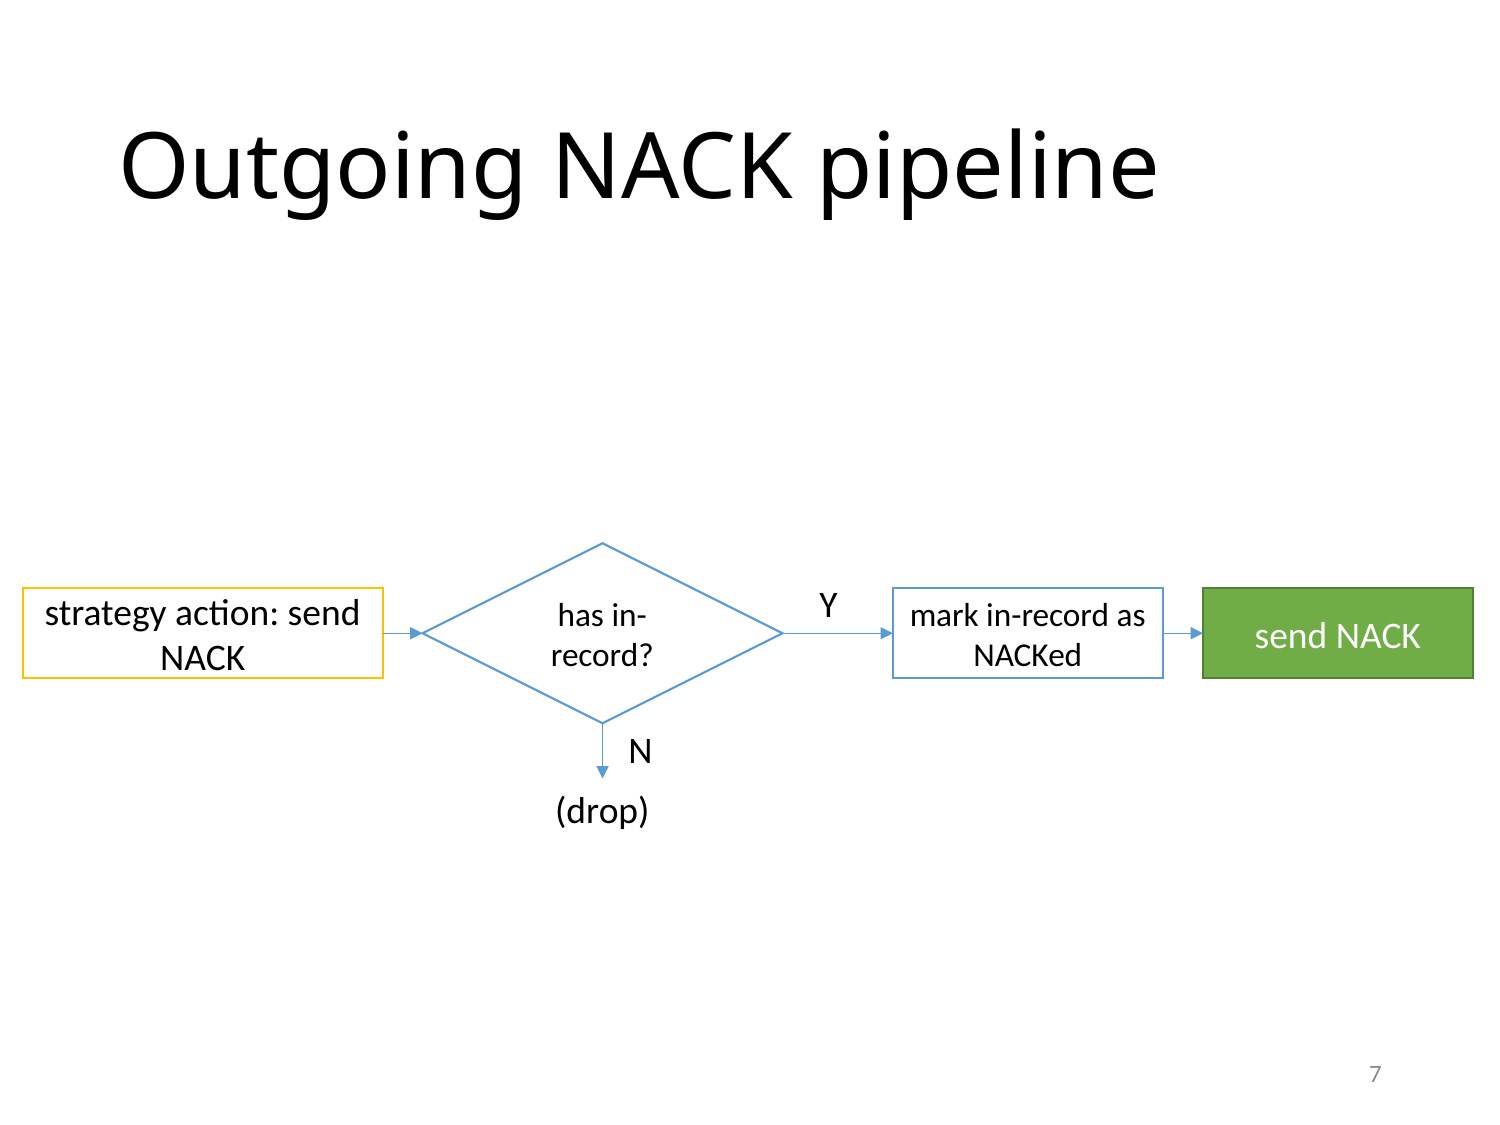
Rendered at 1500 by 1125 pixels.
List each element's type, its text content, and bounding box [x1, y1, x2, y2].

text_box (drop) [540, 778, 665, 839]
title Outgoing NACK pipeline [103, 59, 1397, 278]
slide_number 7 [1059, 1042, 1397, 1103]
text_box N [613, 718, 668, 779]
text_box has in-record? [422, 542, 785, 725]
text_box send NACK [1202, 587, 1474, 679]
text_box strategy action: send NACK [22, 587, 384, 679]
text_box mark in-record as NACKed [892, 587, 1164, 679]
text_box Y [804, 572, 853, 633]
